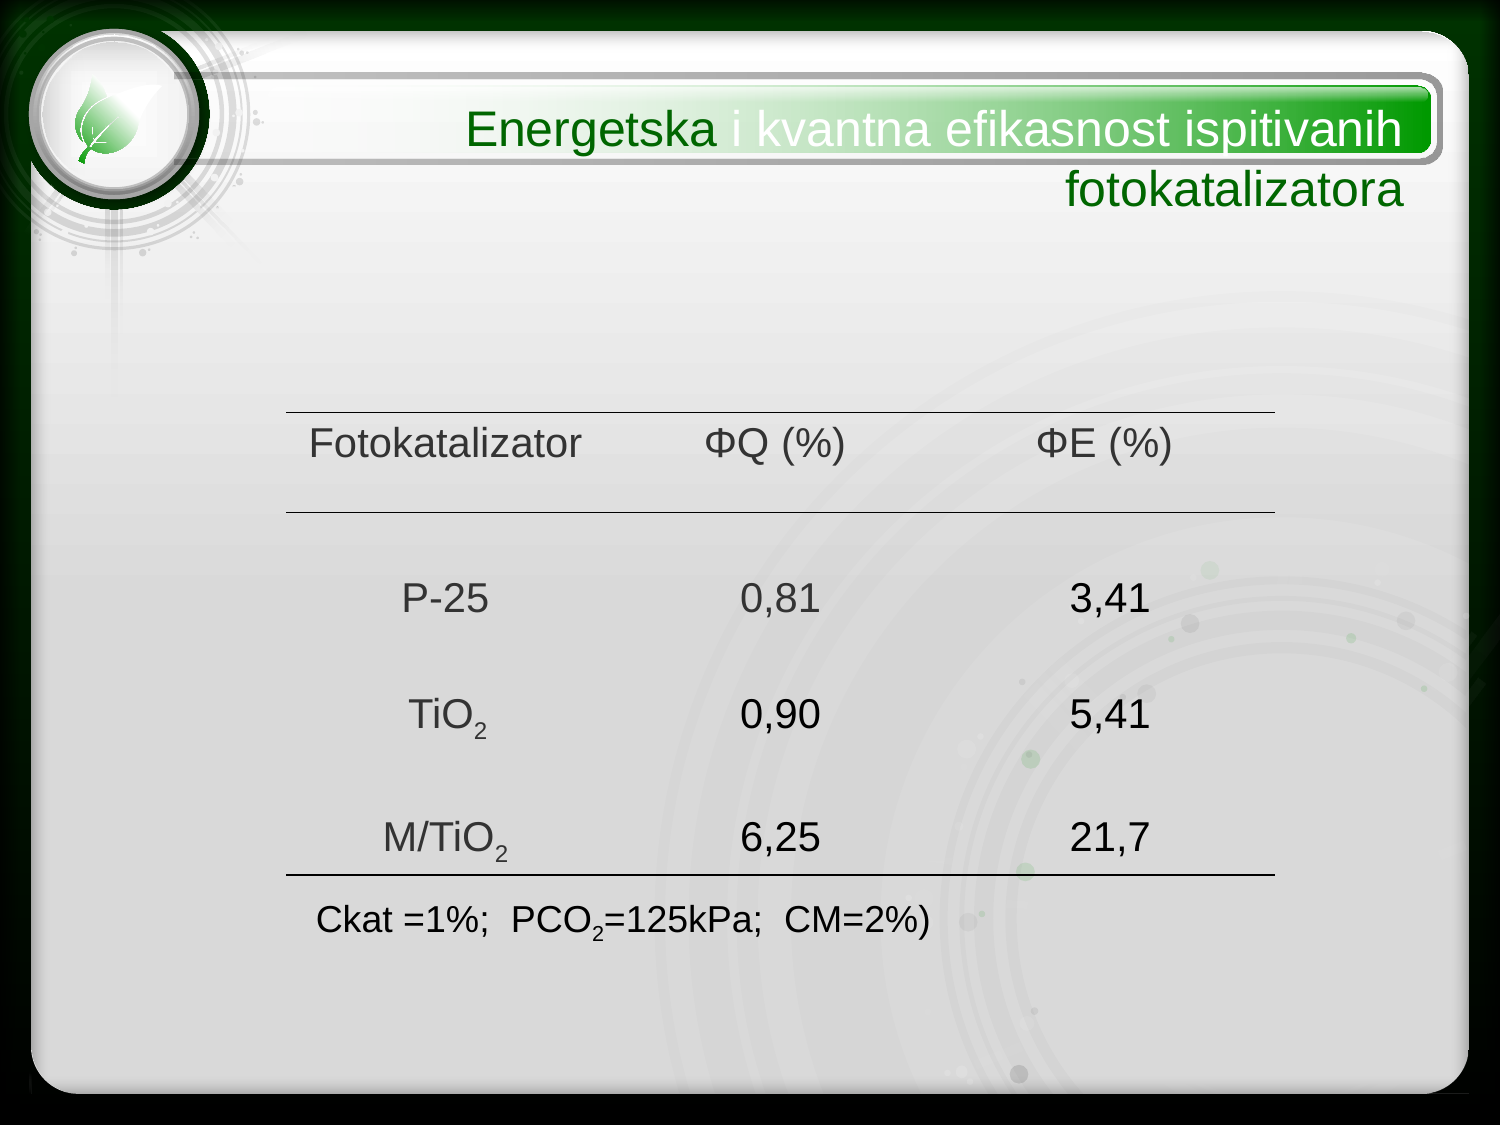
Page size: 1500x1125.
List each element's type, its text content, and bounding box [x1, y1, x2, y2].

text_box Ckat =1%; PCO2=125kPa; CM=2%) [301, 887, 946, 954]
table_cell 0,90 [616, 629, 946, 752]
table_cell TiO2 [286, 629, 616, 752]
table_header ΦQ (%) [616, 413, 946, 512]
title Energetska i kvantna efikasnost ispitivanih fotokatalizatora [449, 99, 1476, 213]
table_cell 21,7 [946, 752, 1275, 874]
list [0, 635, 616, 1006]
table_cell M/TiO2 [286, 752, 616, 874]
table_header Fotokatalizator [286, 413, 616, 512]
table_header ΦE (%) [946, 413, 1275, 512]
table_cell 3,41 [946, 513, 1275, 629]
table_cell 6,25 [616, 752, 946, 874]
table_cell 0,81 [616, 513, 946, 629]
table_cell P-25 [286, 513, 616, 629]
table_cell 5,41 [946, 629, 1275, 752]
